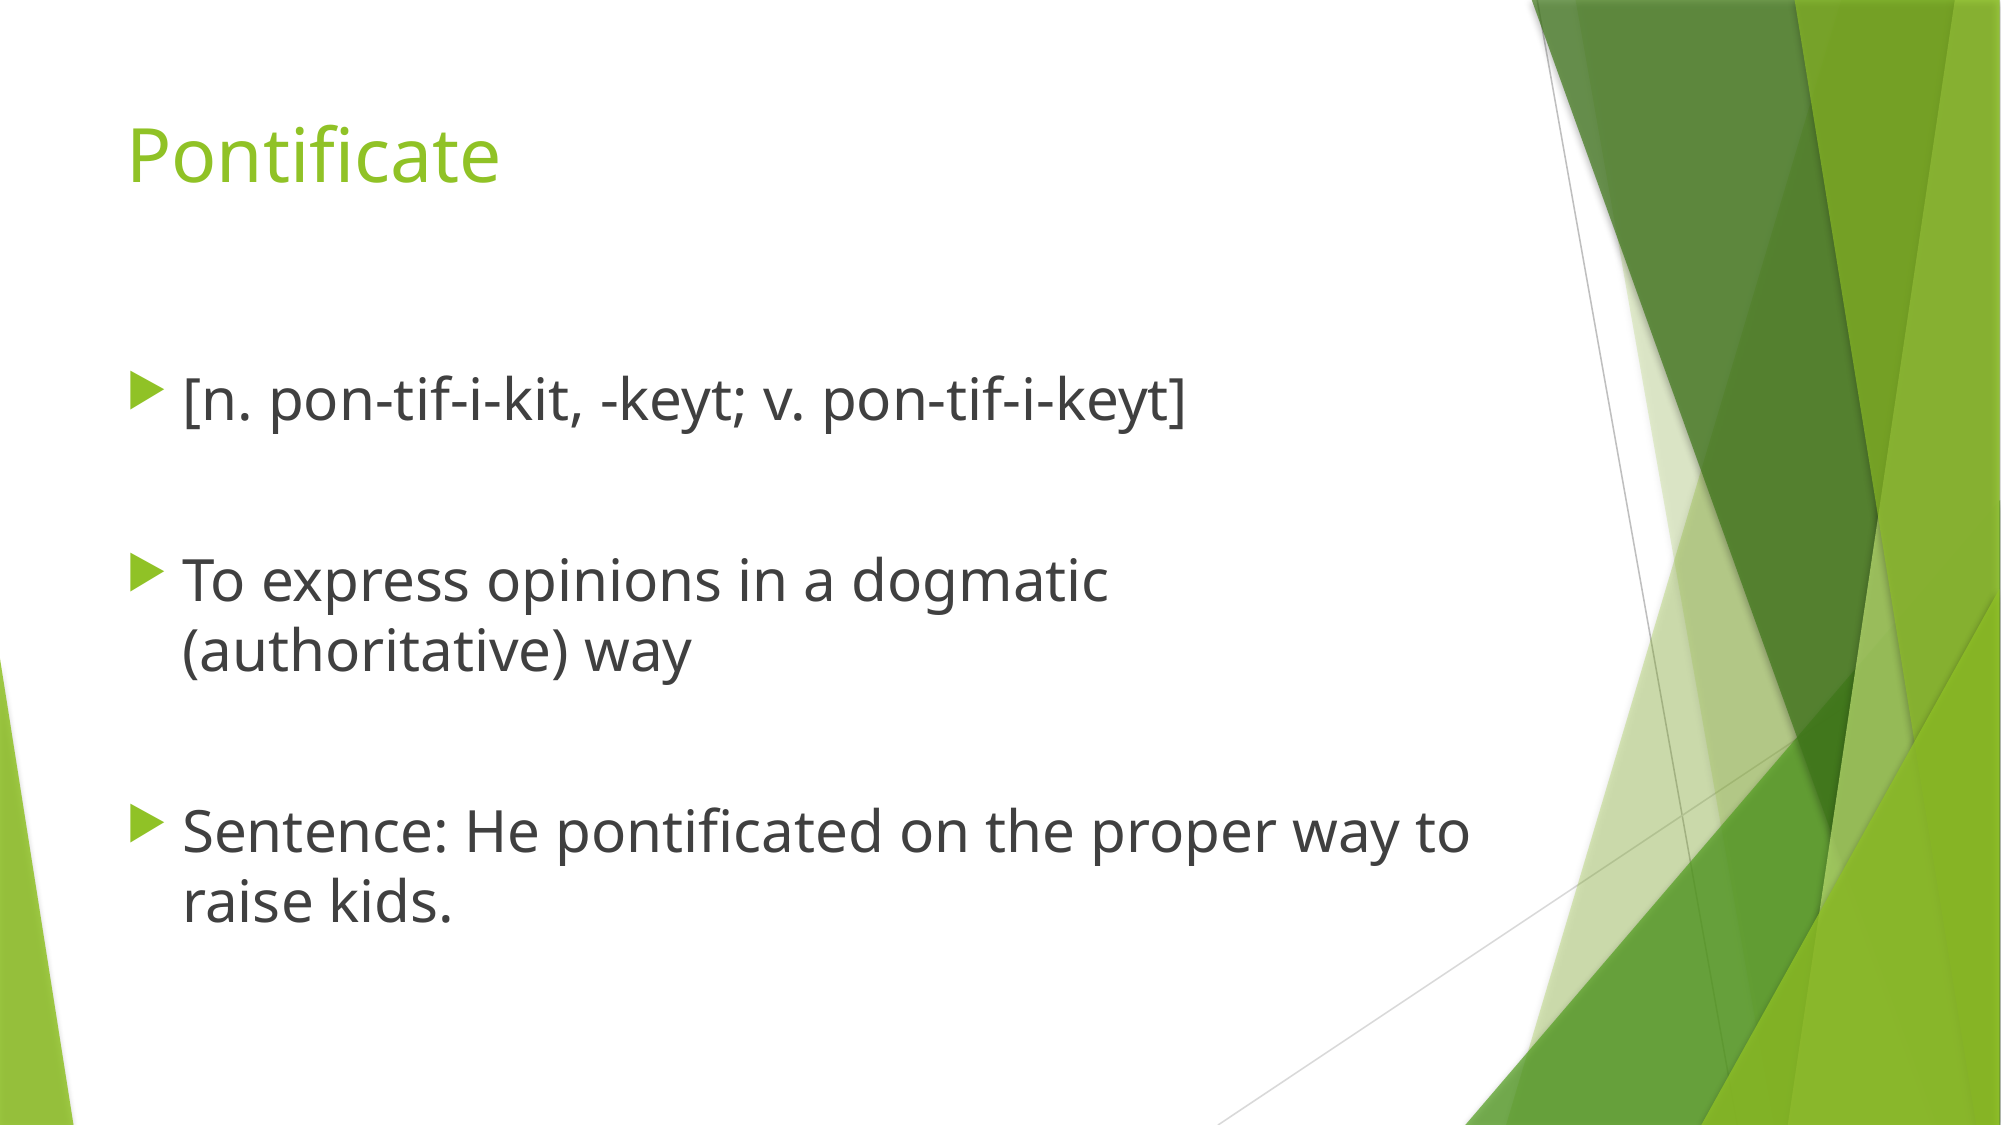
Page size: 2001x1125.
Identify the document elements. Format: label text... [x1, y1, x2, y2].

list [n. pon-tif-i-kit, -keyt; v. pon-tif-i-keyt] To express opinions in a dogmatic (authoritative) way Sentence: He pontificated on the proper way to raise kids. [111, 354, 1522, 992]
title Pontificate [111, 99, 1522, 317]
